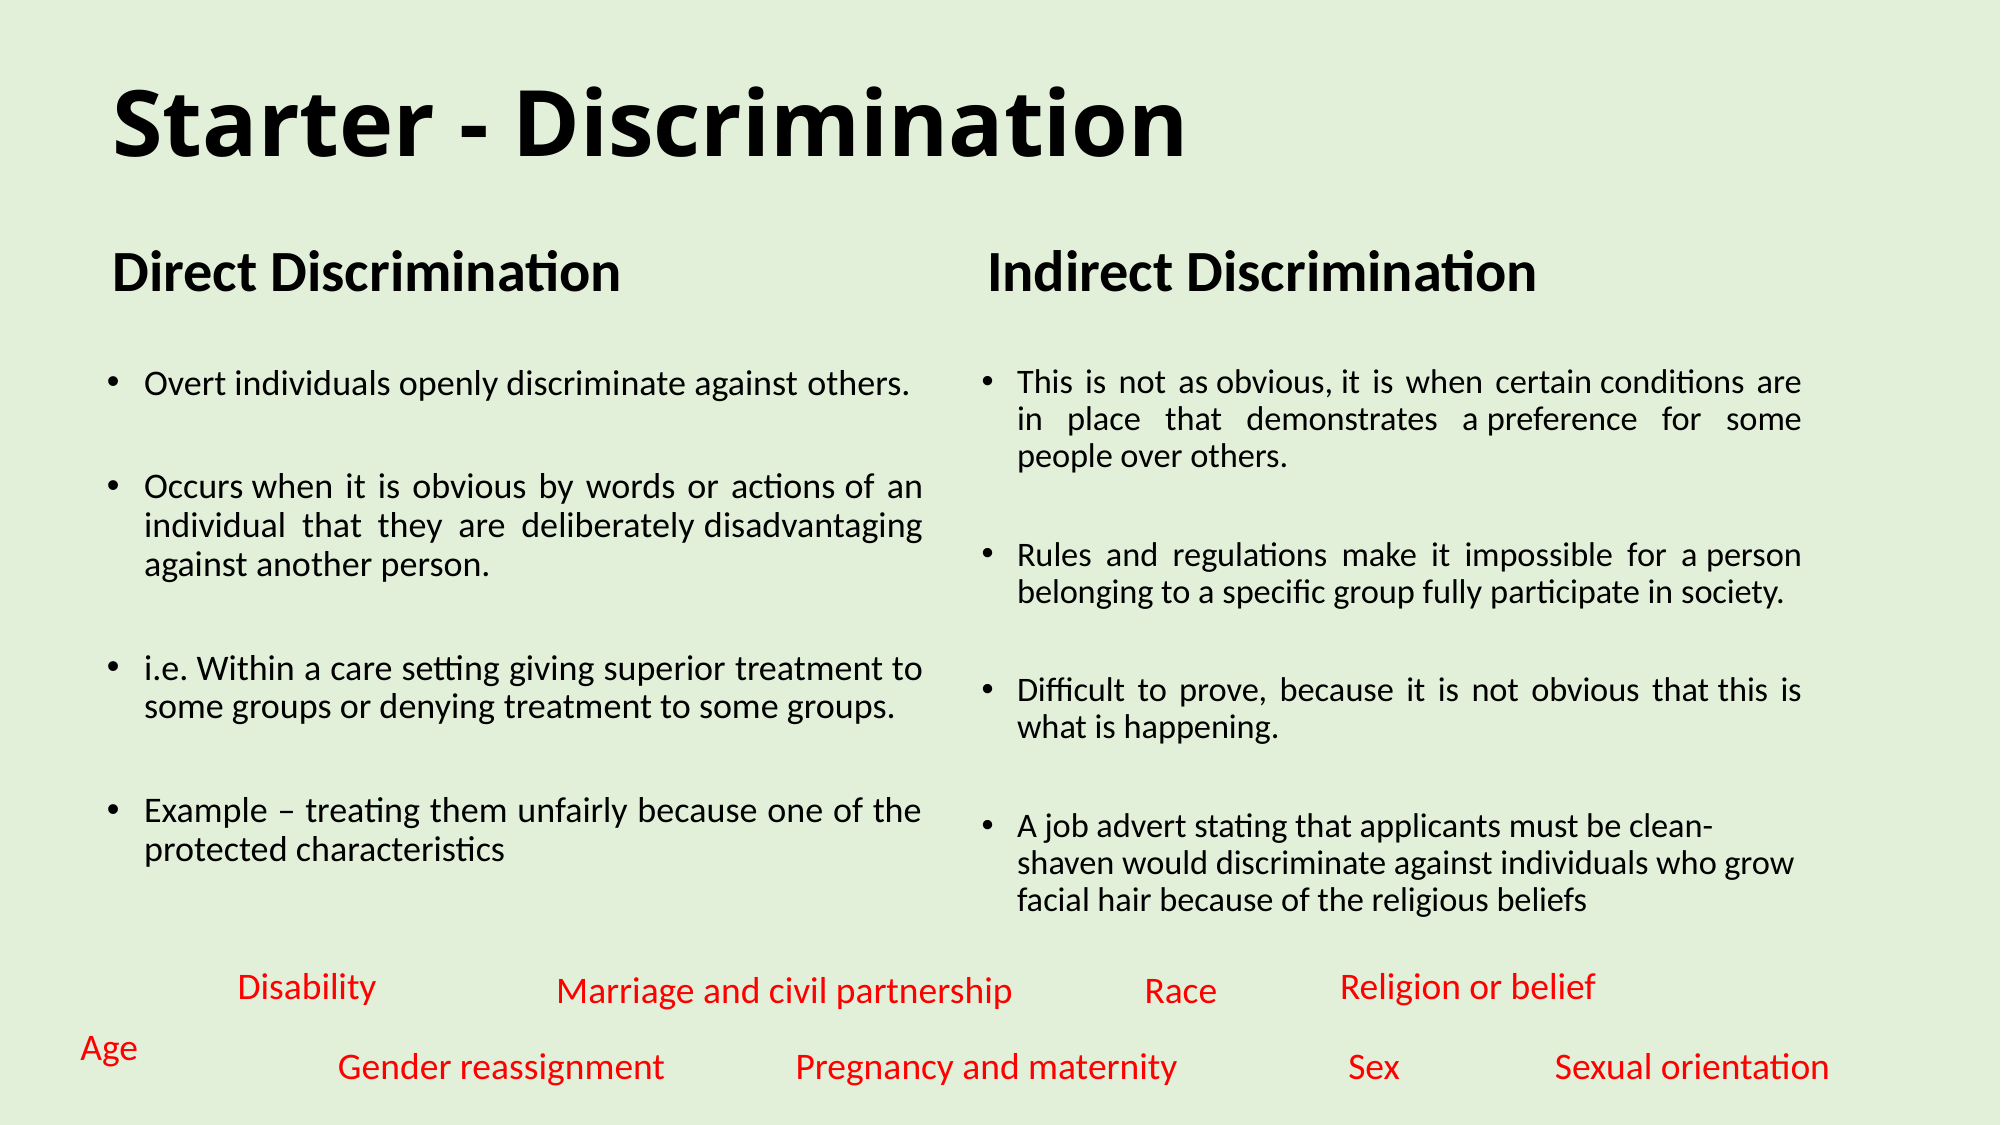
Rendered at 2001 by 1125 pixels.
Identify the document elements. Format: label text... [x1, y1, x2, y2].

text_box Disability [208, 955, 407, 1015]
title Starter - Discrimination [97, 18, 1823, 236]
text_box Religion or belief [1290, 954, 1646, 1015]
text_box Pregnancy and maternity [747, 1034, 1196, 1095]
text_box Sexual orientation [1515, 1034, 1871, 1095]
text_box Marriage and civil partnership [514, 958, 1051, 1019]
list Indirect Discrimination [972, 234, 1823, 325]
text_box Race [1051, 958, 1311, 1019]
text_box Sex [1196, 1034, 1515, 1095]
list This is not as obvious, it is when certain conditions are in place that demonstrates a preference for some people over others. ​ Rules and regulations make it impossible for a person belonging to a specific group fully participate in society.​ Difficult to prove, because it is not obvious that this is what is happening. A job advert stating that applicants must be clean-shaven would discriminate against individuals who grow facial hair because of the religious beliefs [966, 356, 1817, 961]
text_box Age [10, 1015, 209, 1076]
list Direct Discrimination [97, 234, 944, 325]
text_box Gender reassignment [307, 1034, 696, 1095]
list Overt individuals openly discriminate against others.​ Occurs when it is obvious by words or actions of an individual that they are deliberately disadvantaging against another person.​ i.e. Within a care setting giving superior treatment to some groups or denying treatment to some groups. Example – treating them unfairly because one of the protected characteristics [91, 356, 938, 961]
